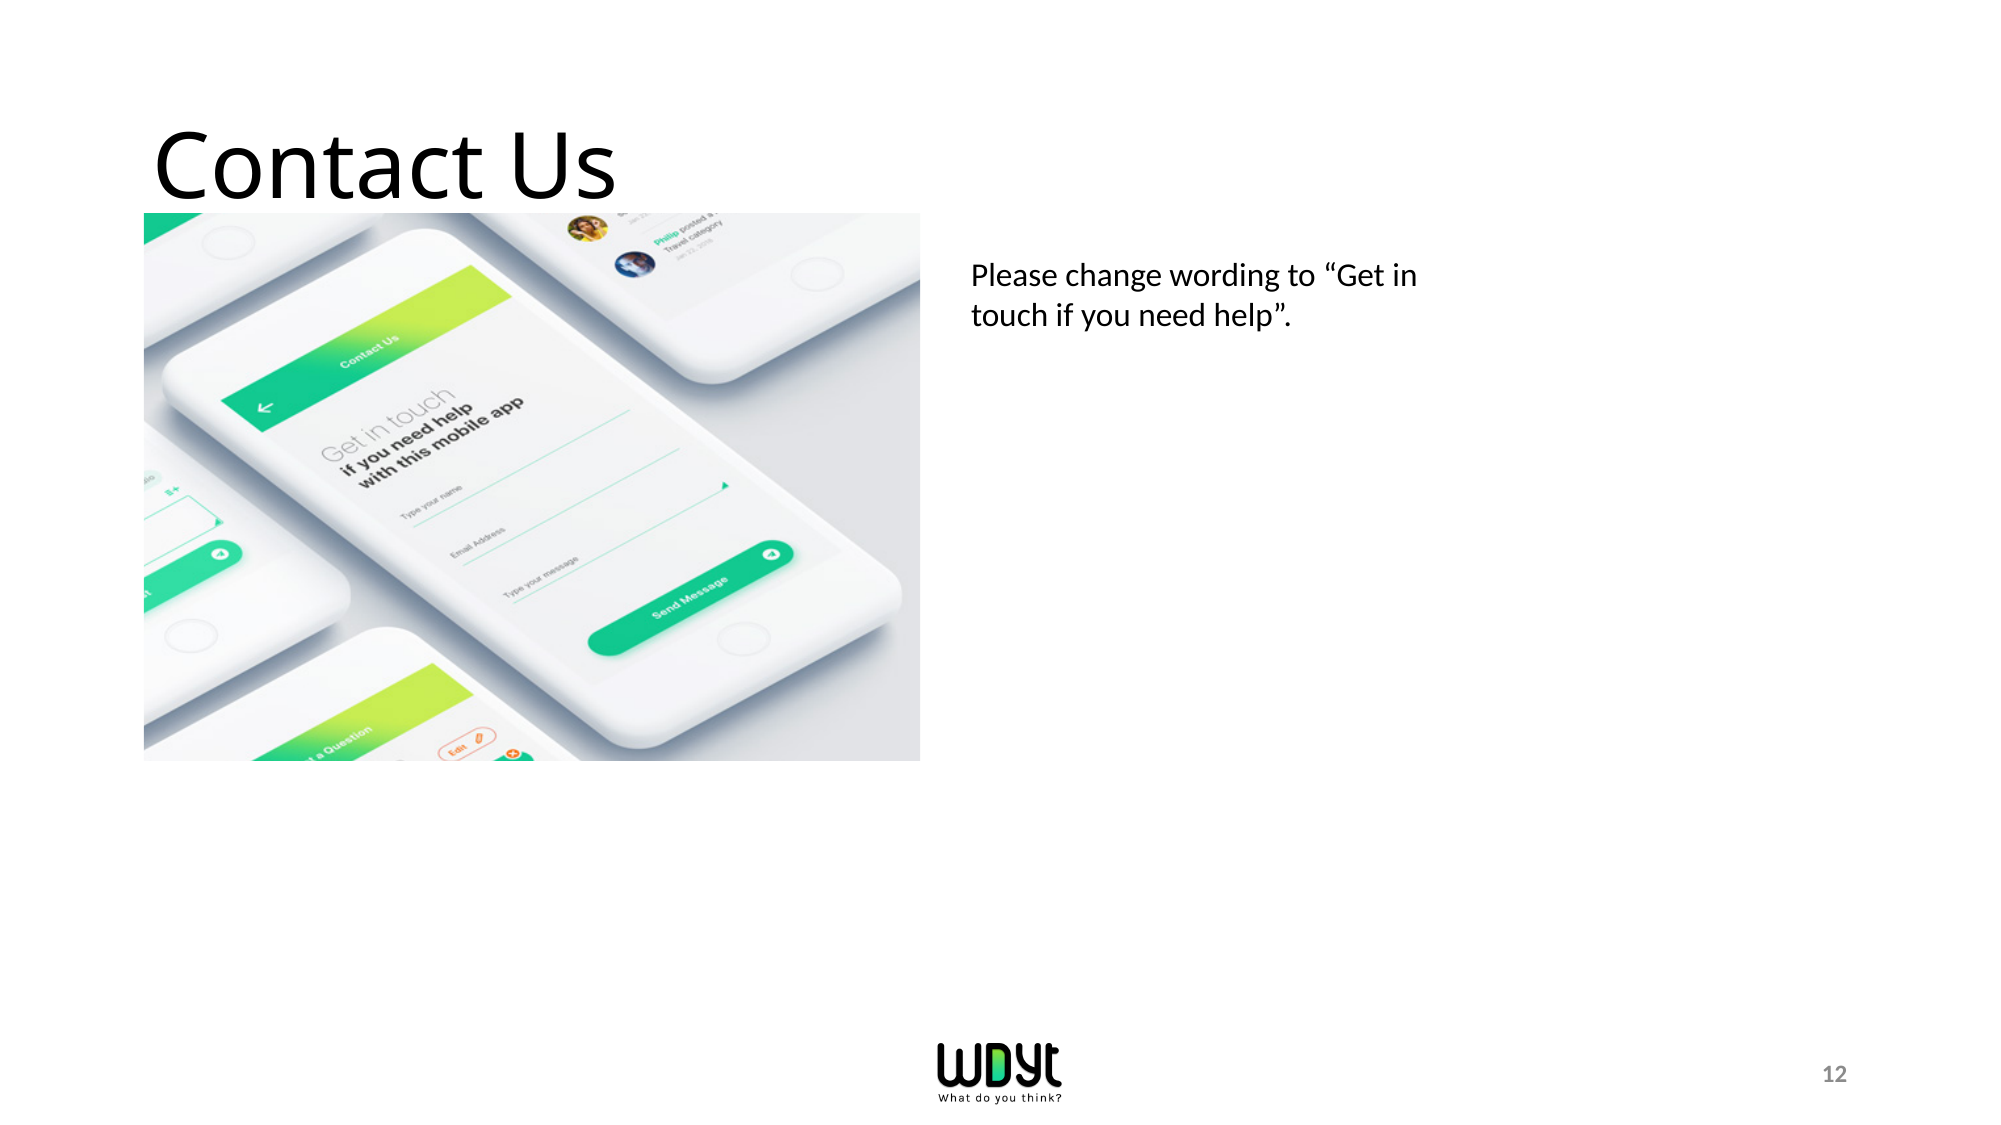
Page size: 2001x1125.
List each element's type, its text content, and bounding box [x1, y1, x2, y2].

text_box Please change wording to “Get in touch if you need help”. [956, 246, 1475, 341]
title Contact Us [137, 59, 1863, 278]
picture [925, 1015, 1075, 1125]
slide_number 12 [1412, 1042, 1863, 1103]
picture [143, 213, 921, 761]
